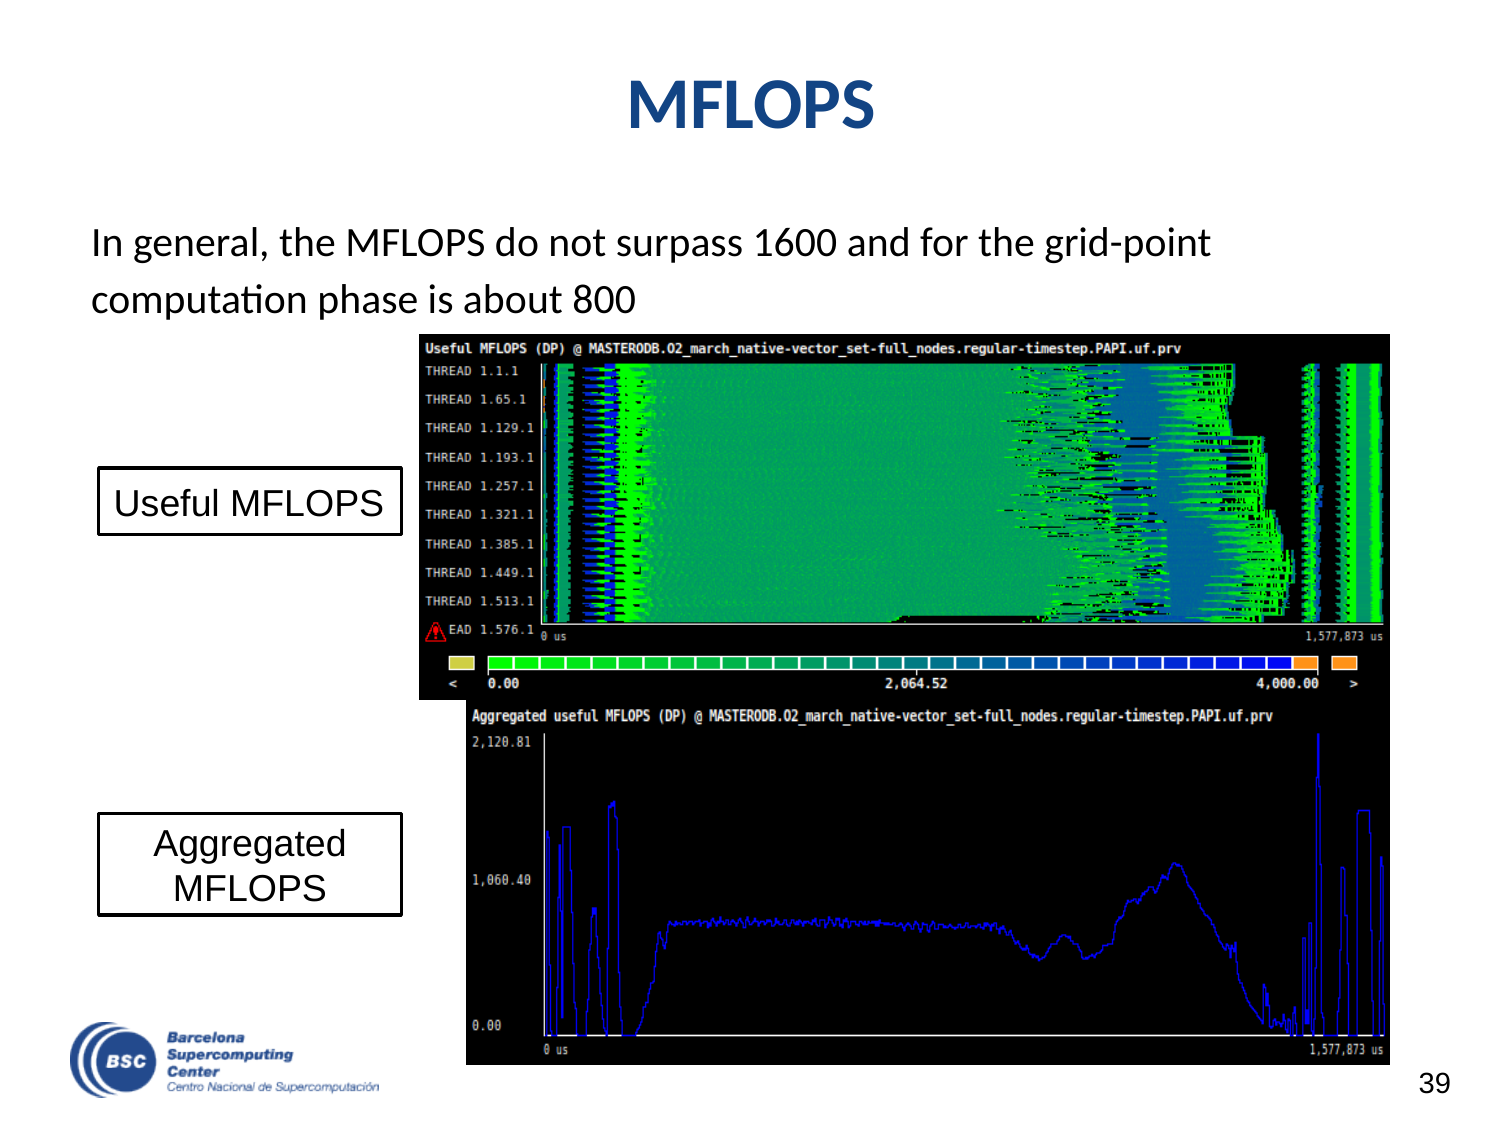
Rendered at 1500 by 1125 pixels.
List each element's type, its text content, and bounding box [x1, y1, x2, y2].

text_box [418, 334, 1390, 1065]
picture [70, 1022, 379, 1098]
text_box Useful MFLOPS [98, 468, 402, 535]
list In general, the MFLOPS do not surpass 1600 and for the grid-point computation phase is about 800 [76, 199, 1427, 332]
slide_number ‹#› [1403, 1038, 1494, 1125]
text_box Aggregated MFLOPS [98, 813, 402, 915]
title MFLOPS [76, 35, 1427, 174]
